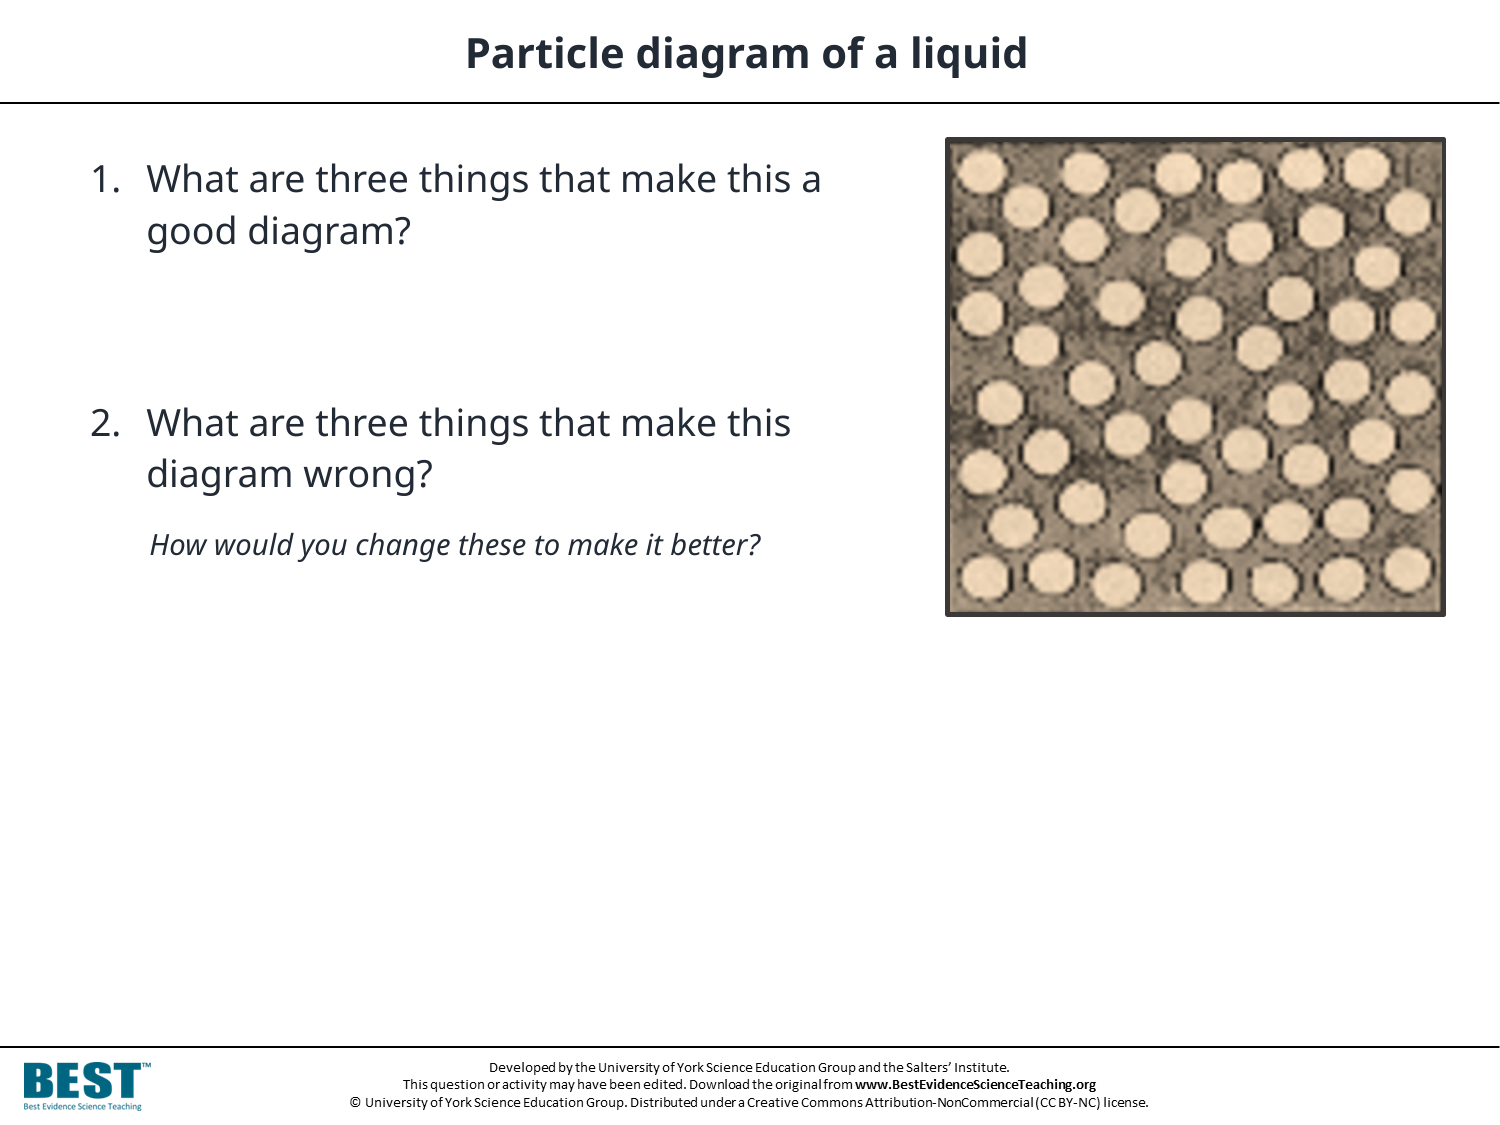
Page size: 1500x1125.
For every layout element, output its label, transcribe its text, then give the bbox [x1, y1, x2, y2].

text_box Particle diagram of a liquid [23, 4, 1471, 99]
picture [0, 102, 1500, 1122]
